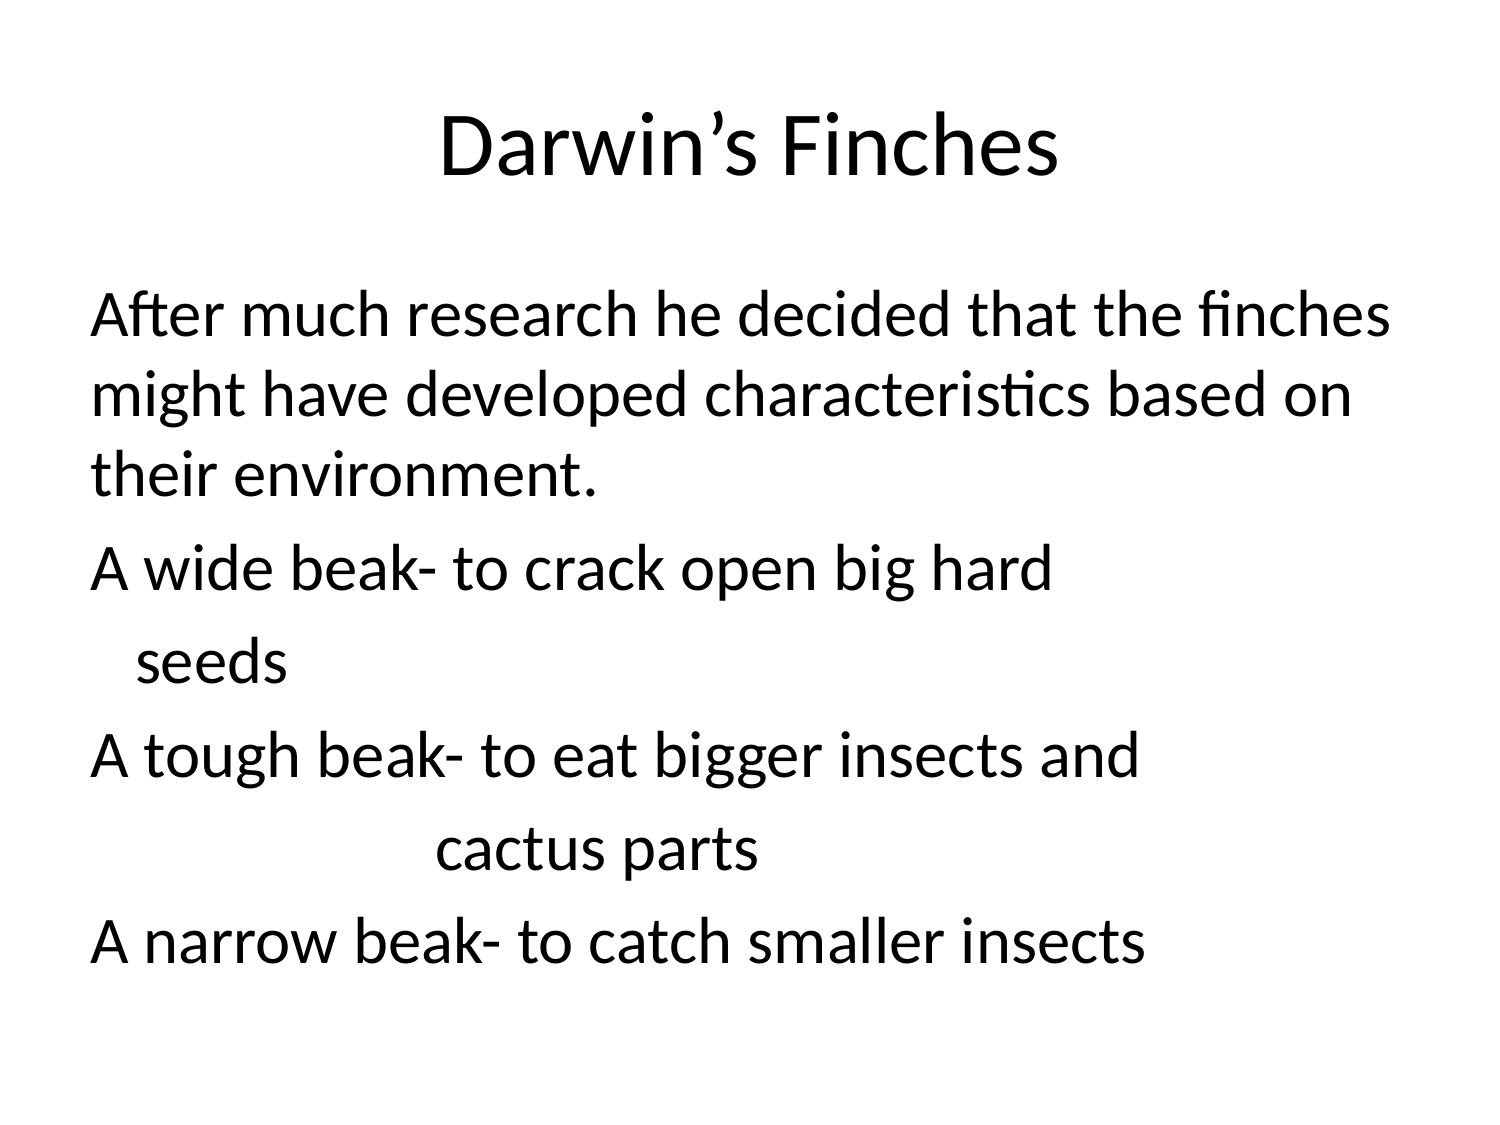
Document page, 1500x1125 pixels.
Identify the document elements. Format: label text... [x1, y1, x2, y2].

list After much research he decided that the finches might have developed characteristics based on their environment. A wide beak- to crack open big hard seeds A tough beak- to eat bigger insects and cactus parts A narrow beak- to catch smaller insects [75, 262, 1425, 1005]
title Darwin’s Finches [75, 45, 1425, 233]
